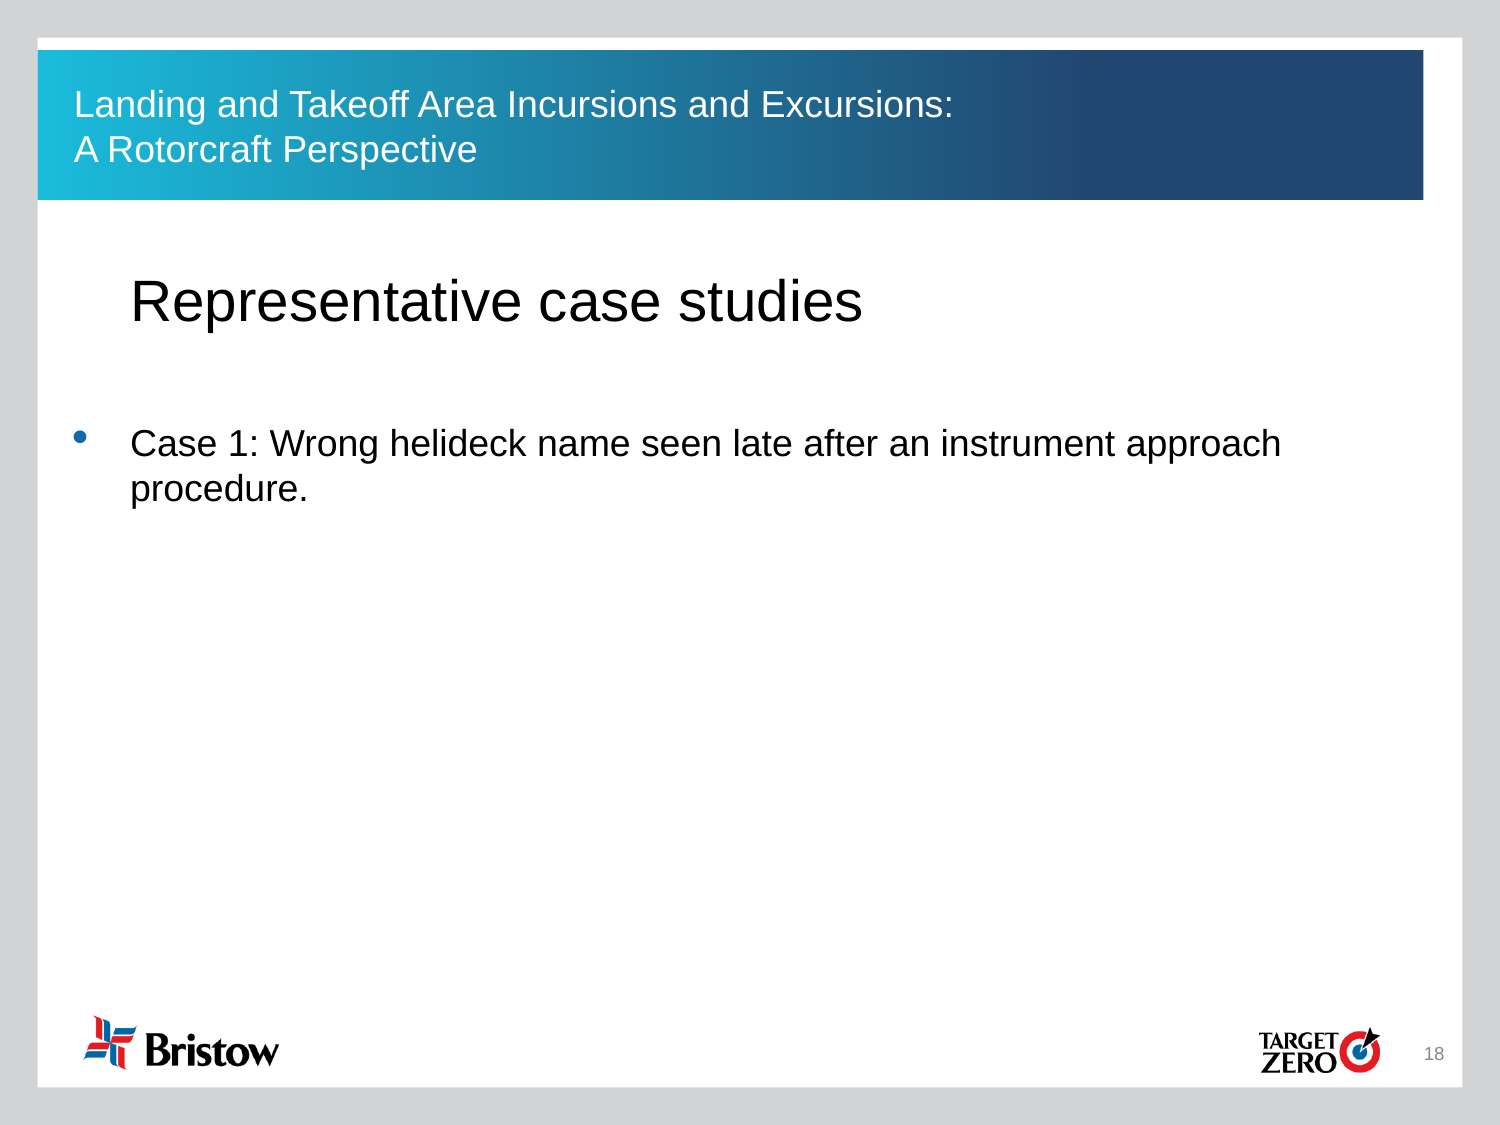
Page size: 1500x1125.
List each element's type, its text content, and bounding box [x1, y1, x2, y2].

picture [1259, 1027, 1380, 1073]
picture [83, 1015, 279, 1070]
text_box Landing and Takeoff Area Incursions and Excursions: A Rotorcraft Perspective [73, 50, 1424, 200]
text_box Representative case studies Case 1: Wrong helideck name seen late after an instrument approach procedure. [73, 255, 1424, 998]
